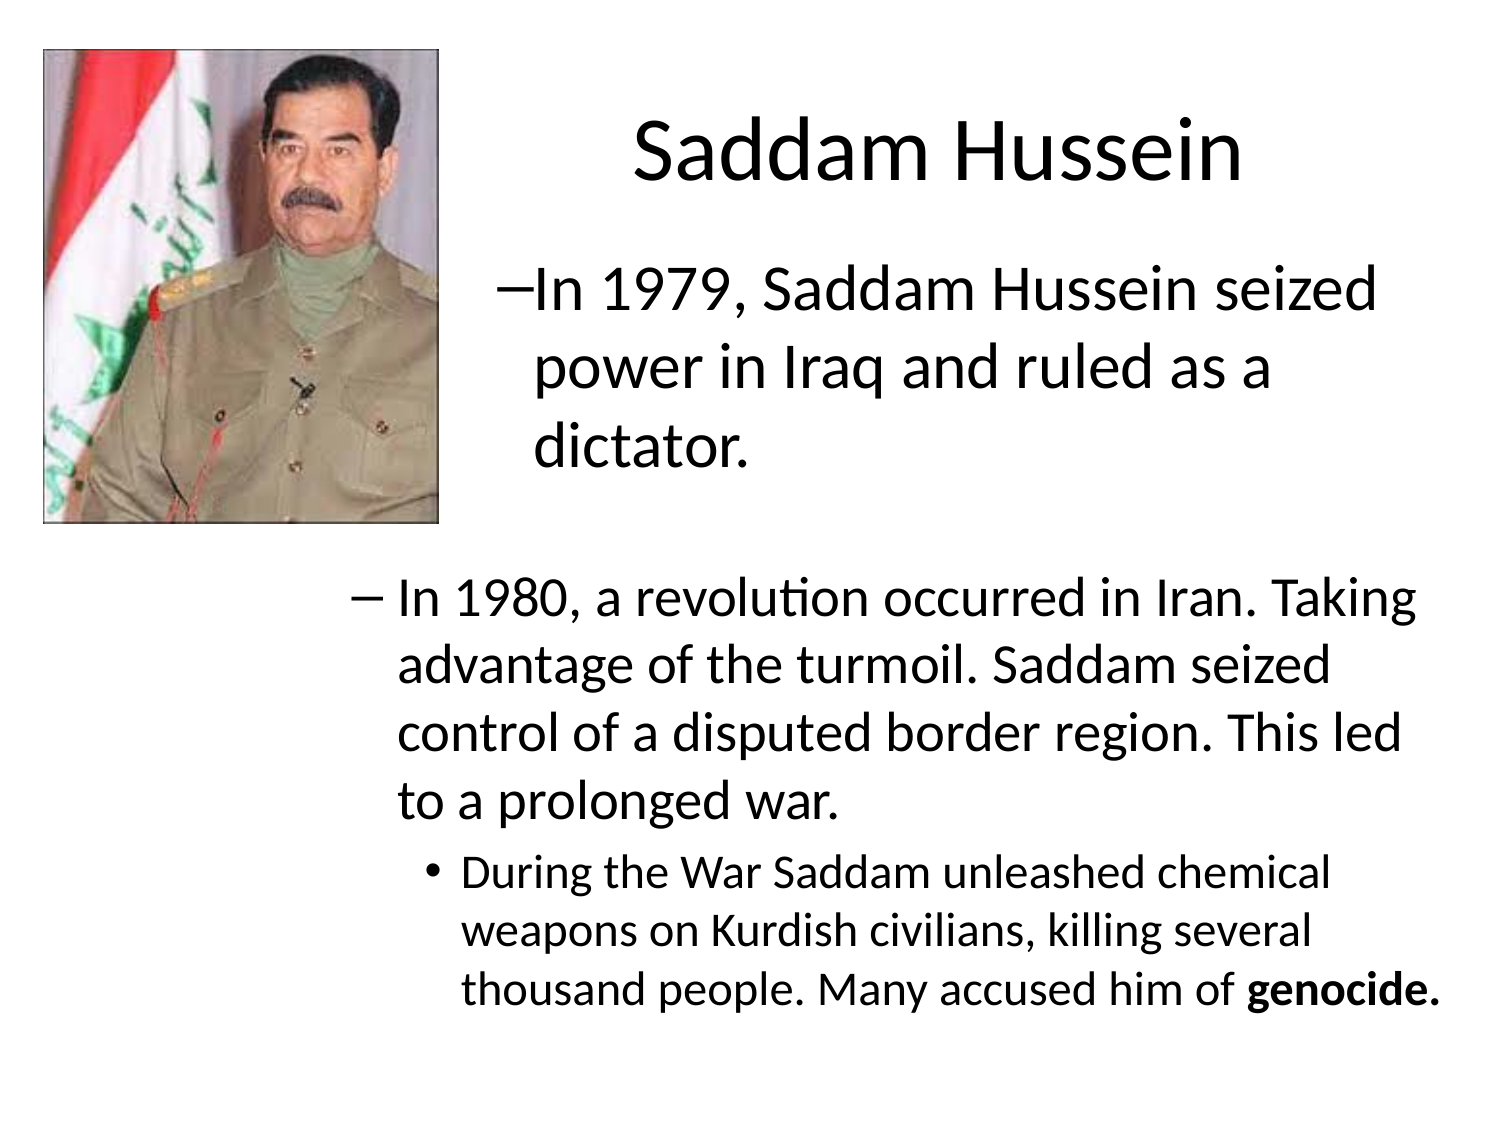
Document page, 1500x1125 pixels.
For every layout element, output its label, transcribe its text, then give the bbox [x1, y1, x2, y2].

picture [43, 49, 439, 524]
list In 1979, Saddam Hussein seized power in Iraq and ruled as a dictator. In 1980, a revolution occurred in Iran. Taking advantage of the turmoil. Saddam seized control of a disputed border region. This led to a prolonged war. During the War Saddam unleashed chemical weapons on Kurdish civilians, killing several thousand people. Many accused him of genocide. [264, 237, 1461, 1039]
title Saddam Hussein [440, 50, 1500, 238]
